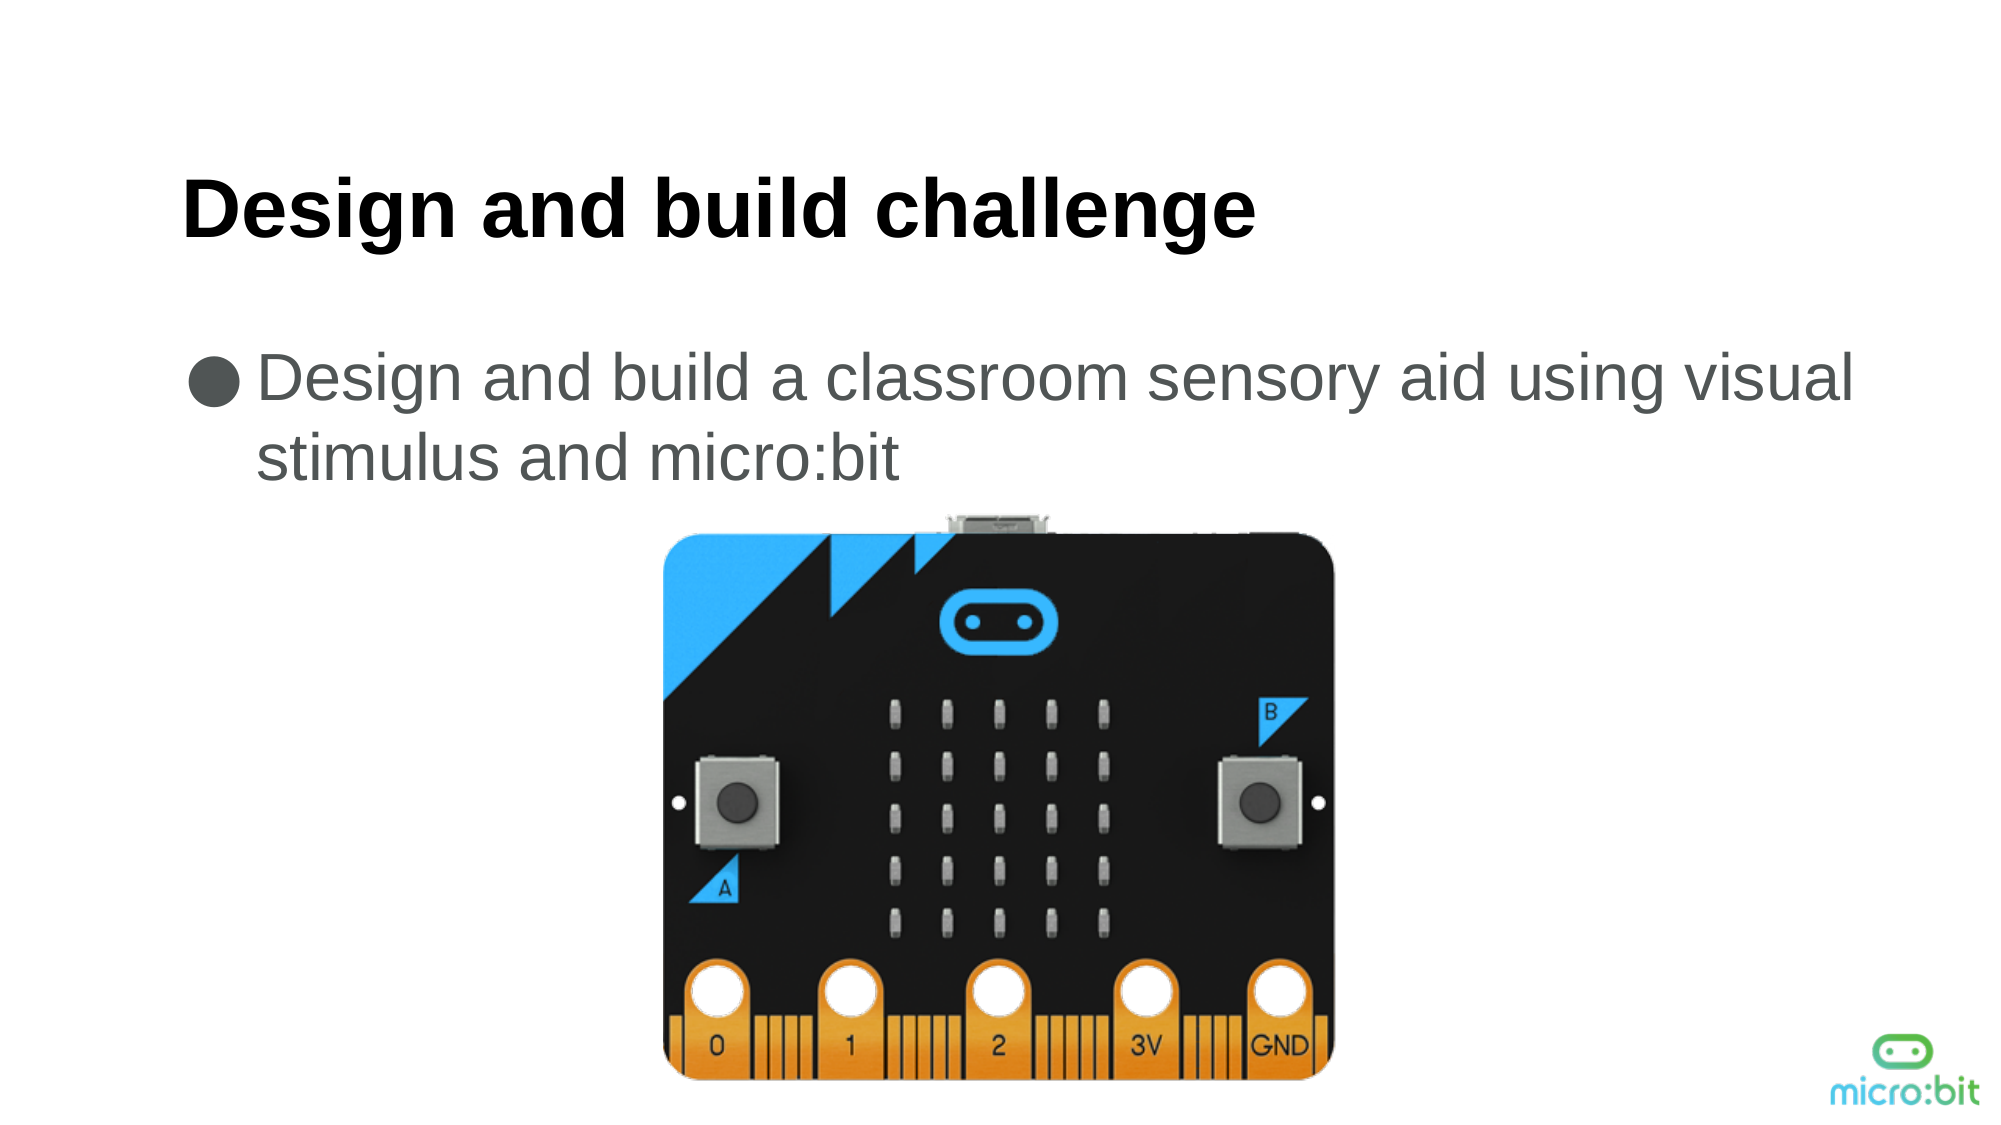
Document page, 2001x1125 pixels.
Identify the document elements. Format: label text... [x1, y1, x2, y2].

picture [1830, 1029, 1980, 1106]
text_box Design and build challenge Design and build a classroom sensory aid using visual stimulus and micro:bit [166, 60, 1918, 884]
picture [662, 512, 1337, 1082]
